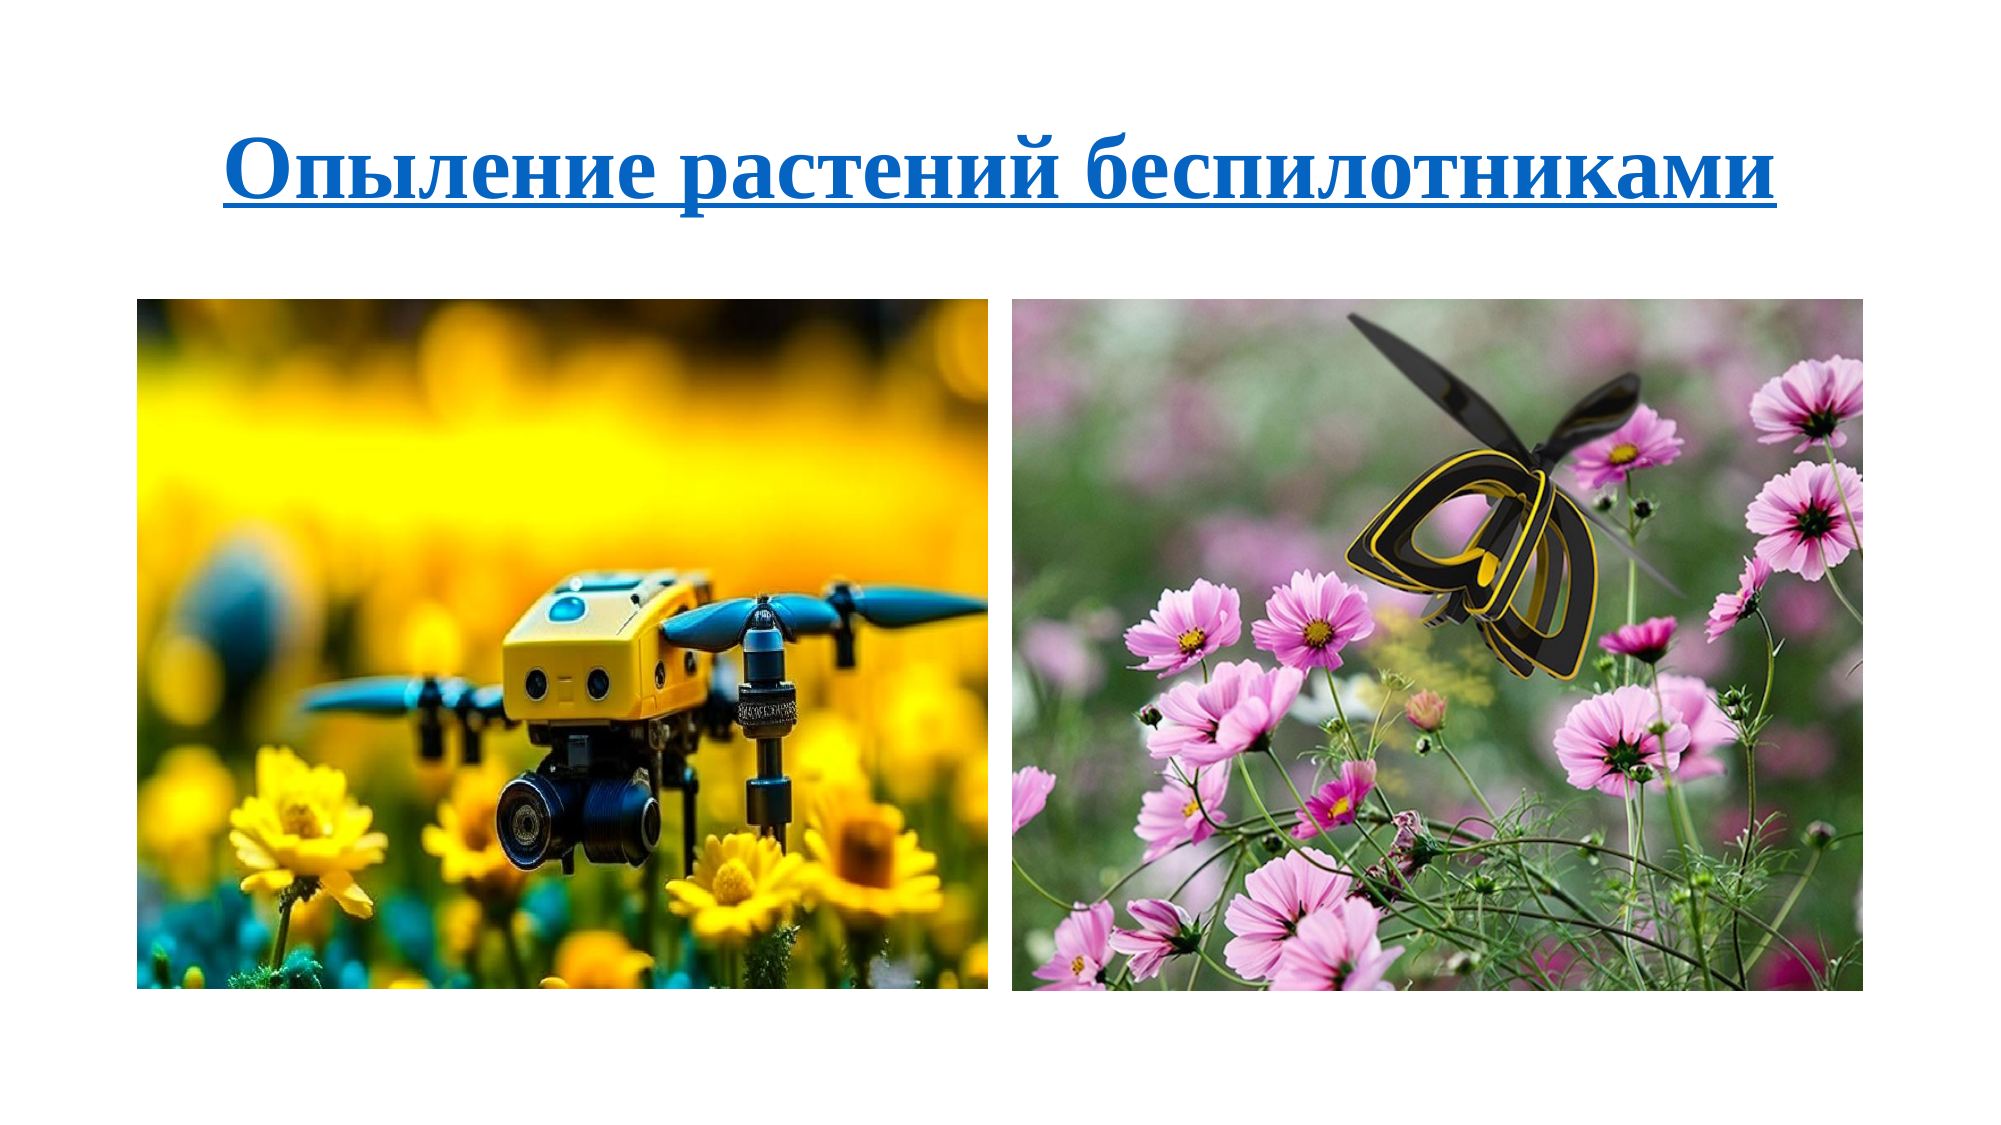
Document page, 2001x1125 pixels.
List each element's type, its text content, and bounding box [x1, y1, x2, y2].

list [137, 299, 988, 989]
title Опыление растений беспилотниками [137, 59, 1863, 278]
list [1012, 299, 1863, 991]
